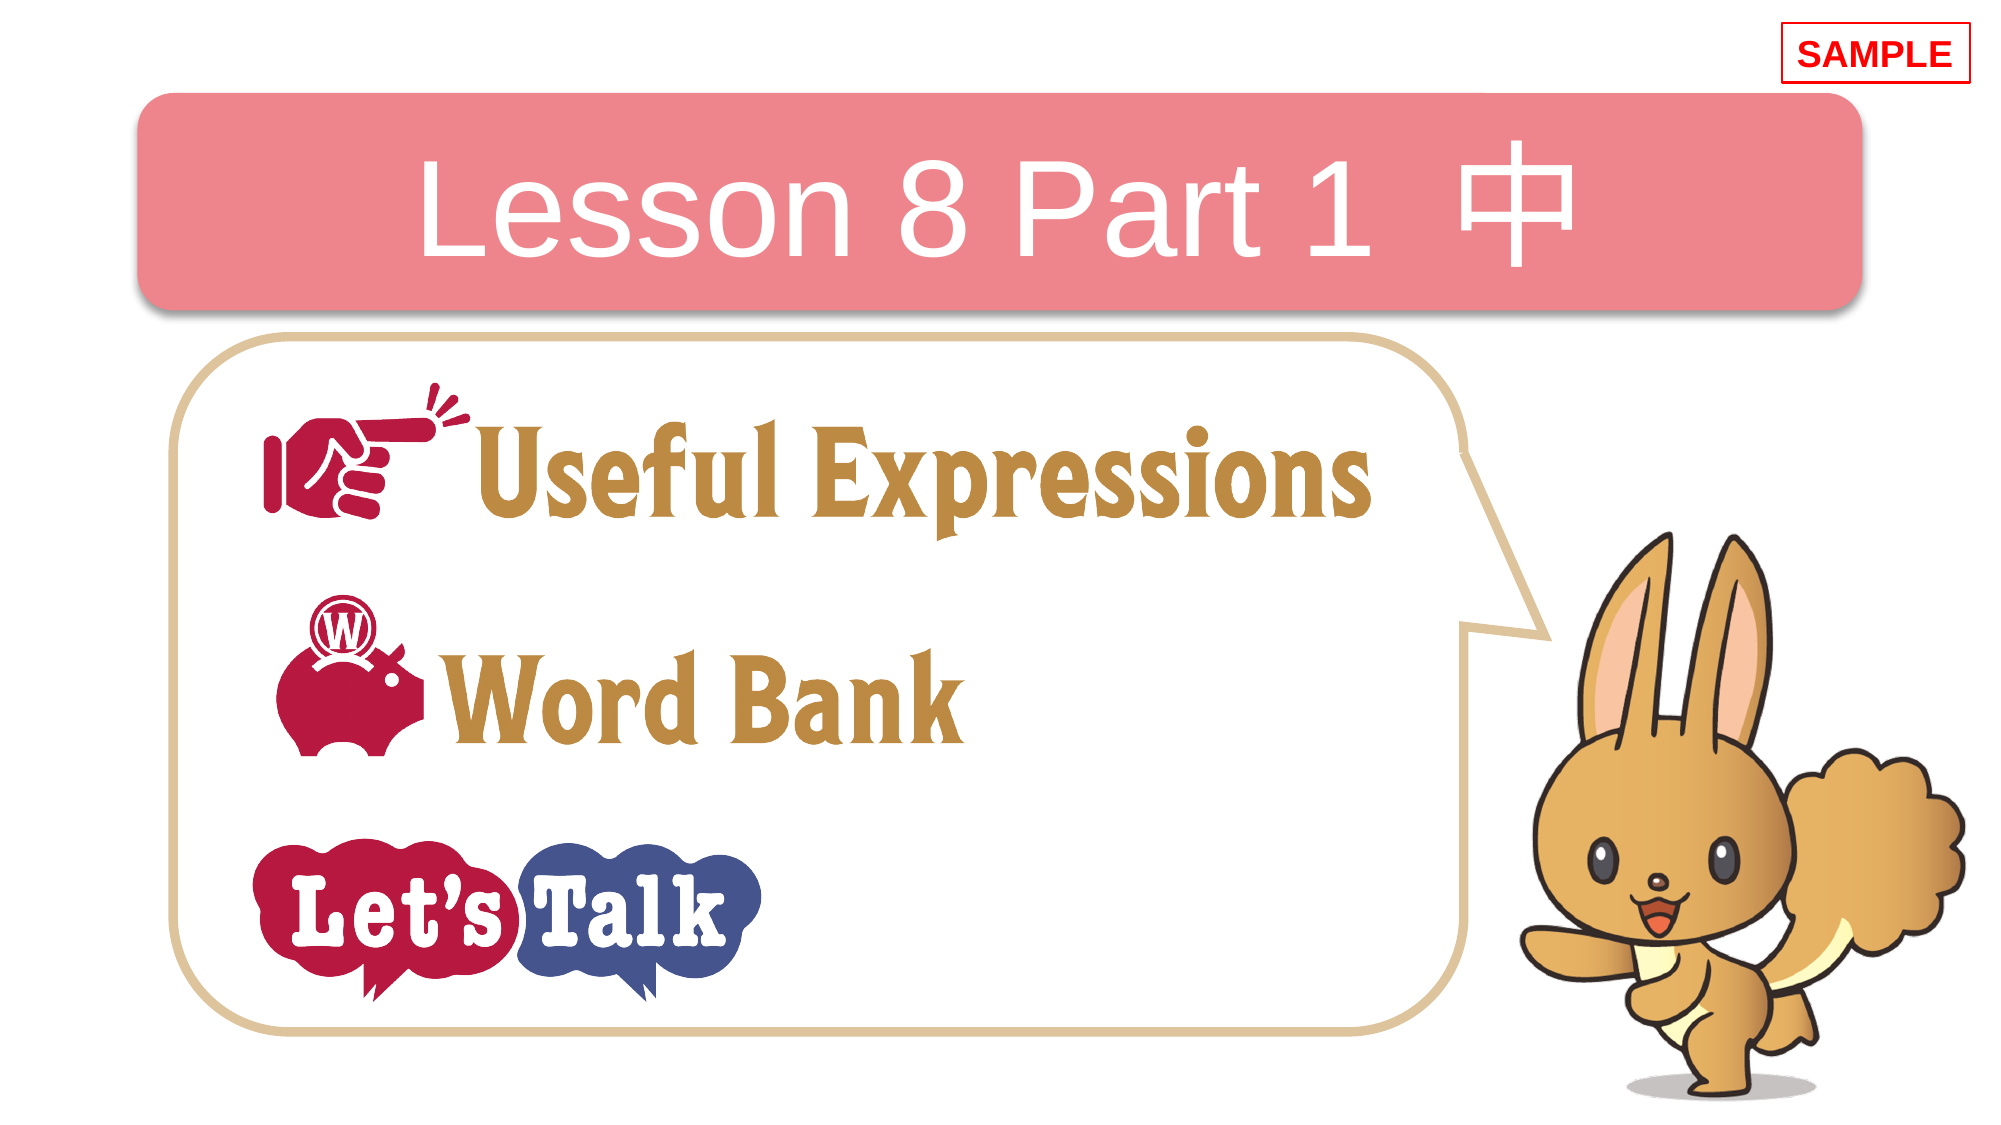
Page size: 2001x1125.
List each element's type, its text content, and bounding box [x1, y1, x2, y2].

picture [246, 833, 770, 1006]
picture [1511, 518, 1973, 1111]
picture [246, 343, 1392, 560]
text_box SAMPLE [1782, 22, 1971, 83]
picture [274, 589, 966, 761]
